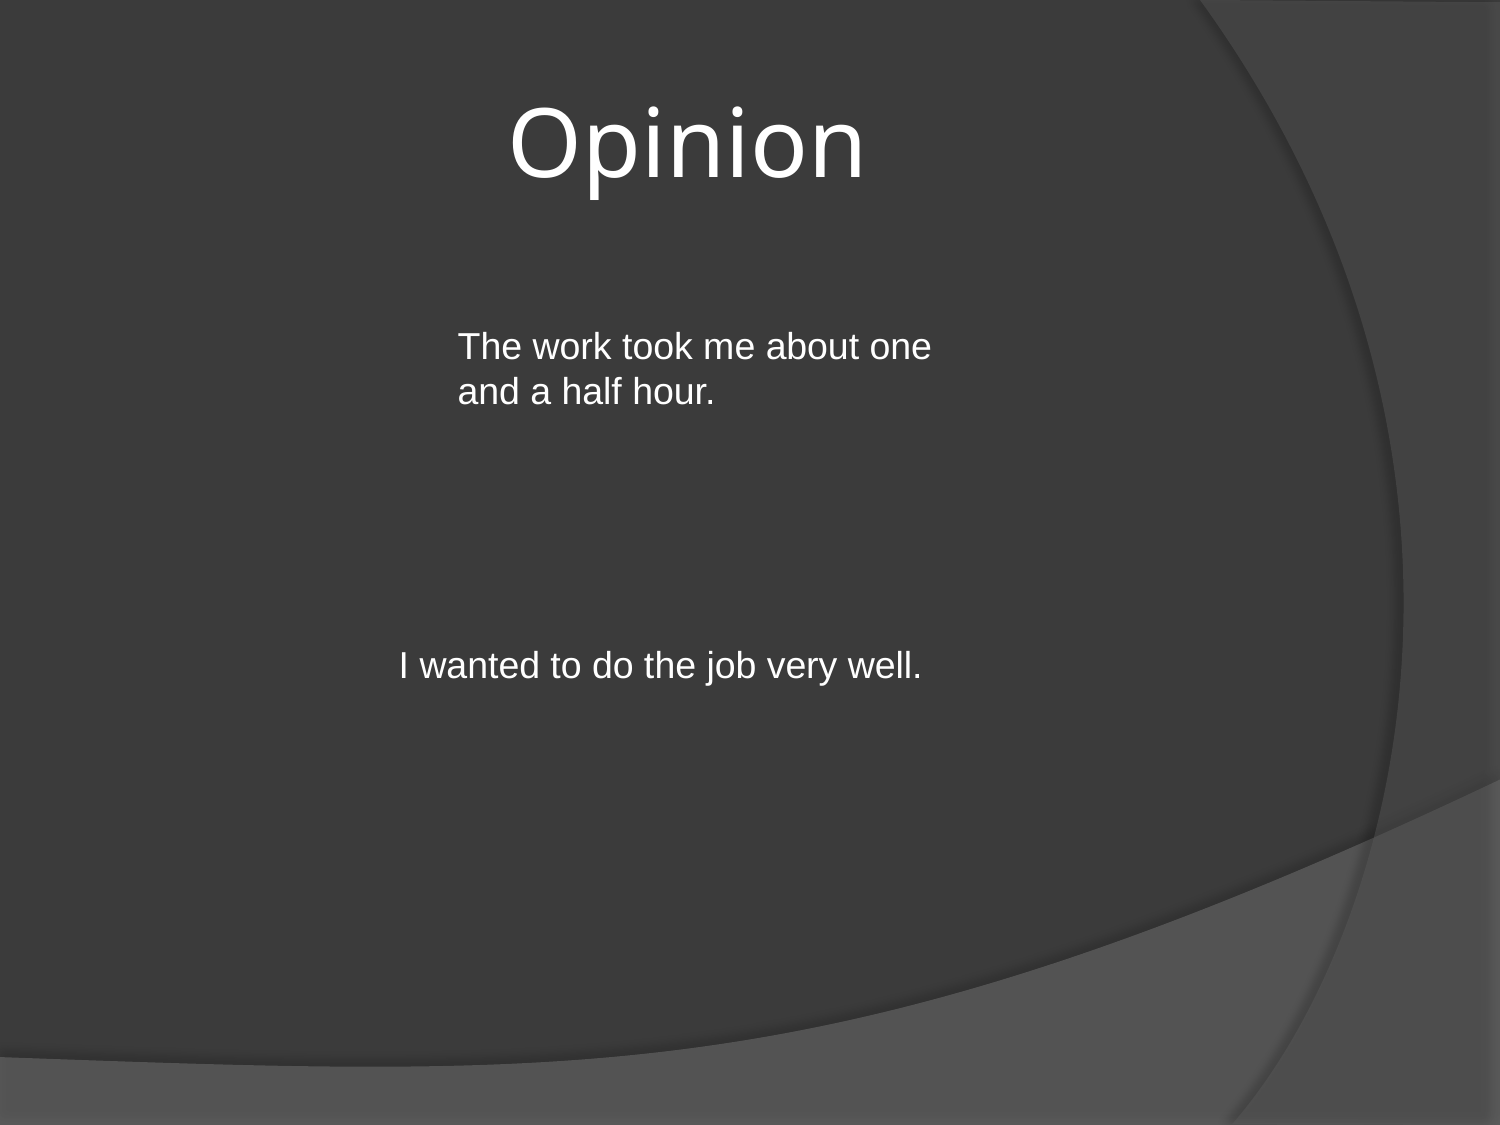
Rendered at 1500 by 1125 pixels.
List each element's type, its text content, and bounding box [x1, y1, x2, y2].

text_box I wanted to do the job very well. [383, 633, 1152, 694]
title Opinion [75, 45, 1301, 233]
text_box The work took me about one and a half hour. [442, 314, 975, 420]
